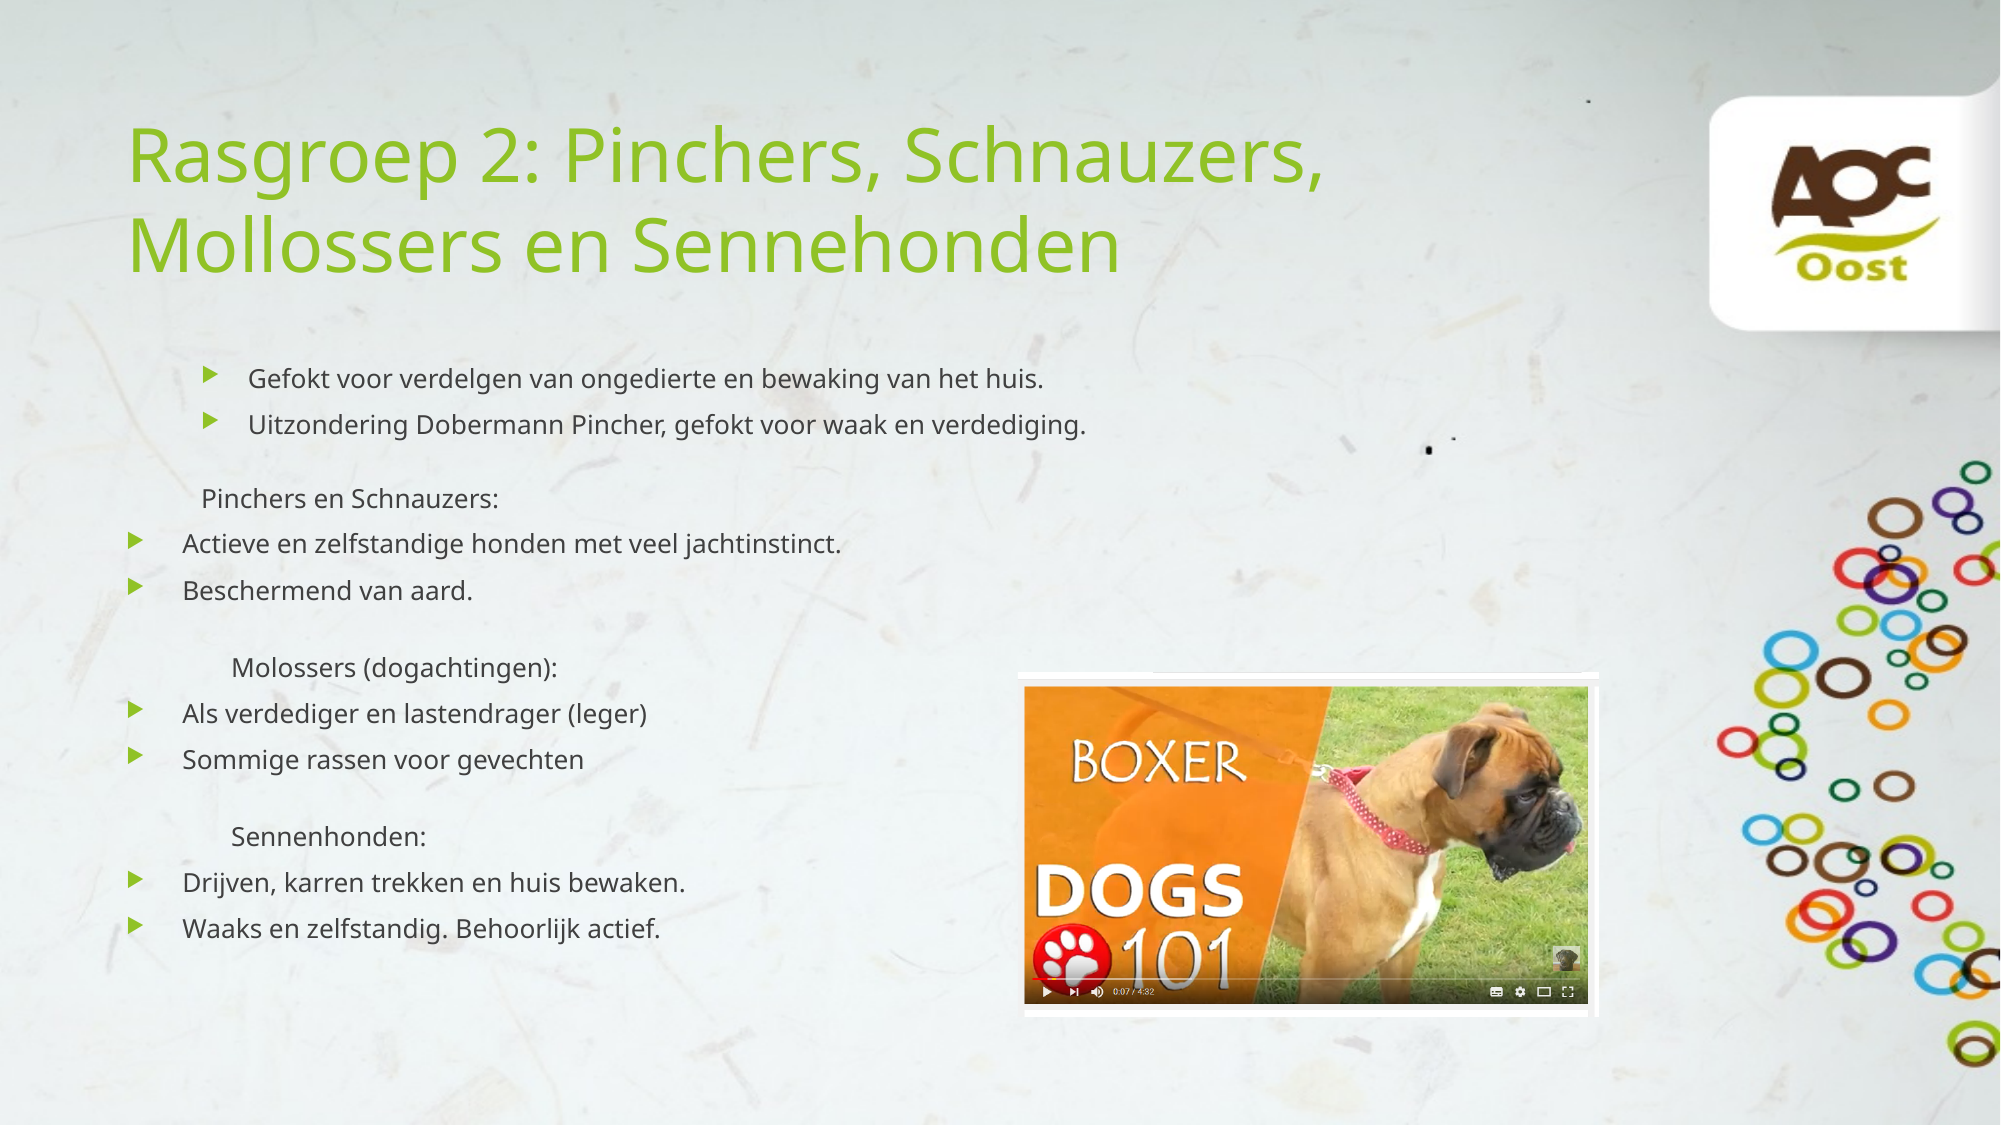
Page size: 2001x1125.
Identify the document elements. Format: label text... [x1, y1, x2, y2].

title Rasgroep 2: Pinchers, Schnauzers, Mollossers en Sennehonden [111, 99, 1522, 317]
picture [0, 0, 2001, 1125]
list Gefokt voor verdelgen van ongedierte en bewaking van het huis. Uitzondering Dobermann Pincher, gefokt voor waak en verdediging. Pinchers en Schnauzers: Actieve en zelfstandige honden met veel jachtinstinct. Beschermend van aard. Molossers (dogachtingen): Als verdediger en lastendrager (leger) Sommige rassen voor gevechten Sennenhonden: Drijven, karren trekken en huis bewaken. Waaks en zelfstandig. Behoorlijk actief. [111, 354, 1522, 992]
